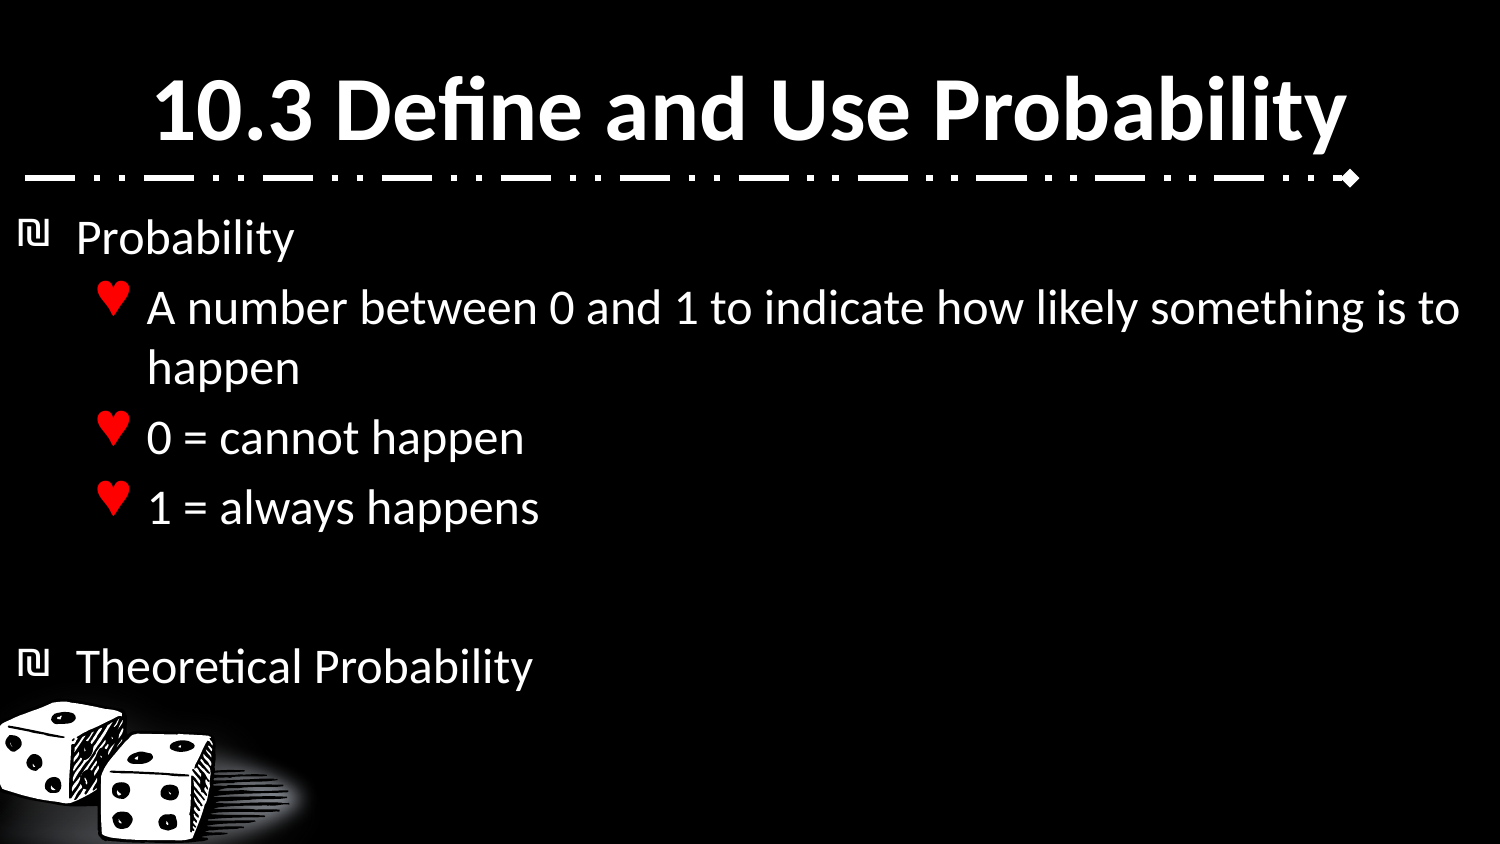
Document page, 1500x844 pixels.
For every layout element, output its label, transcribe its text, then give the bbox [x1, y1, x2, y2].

title 10.3 Define and Use Probability [0, 33, 1500, 175]
